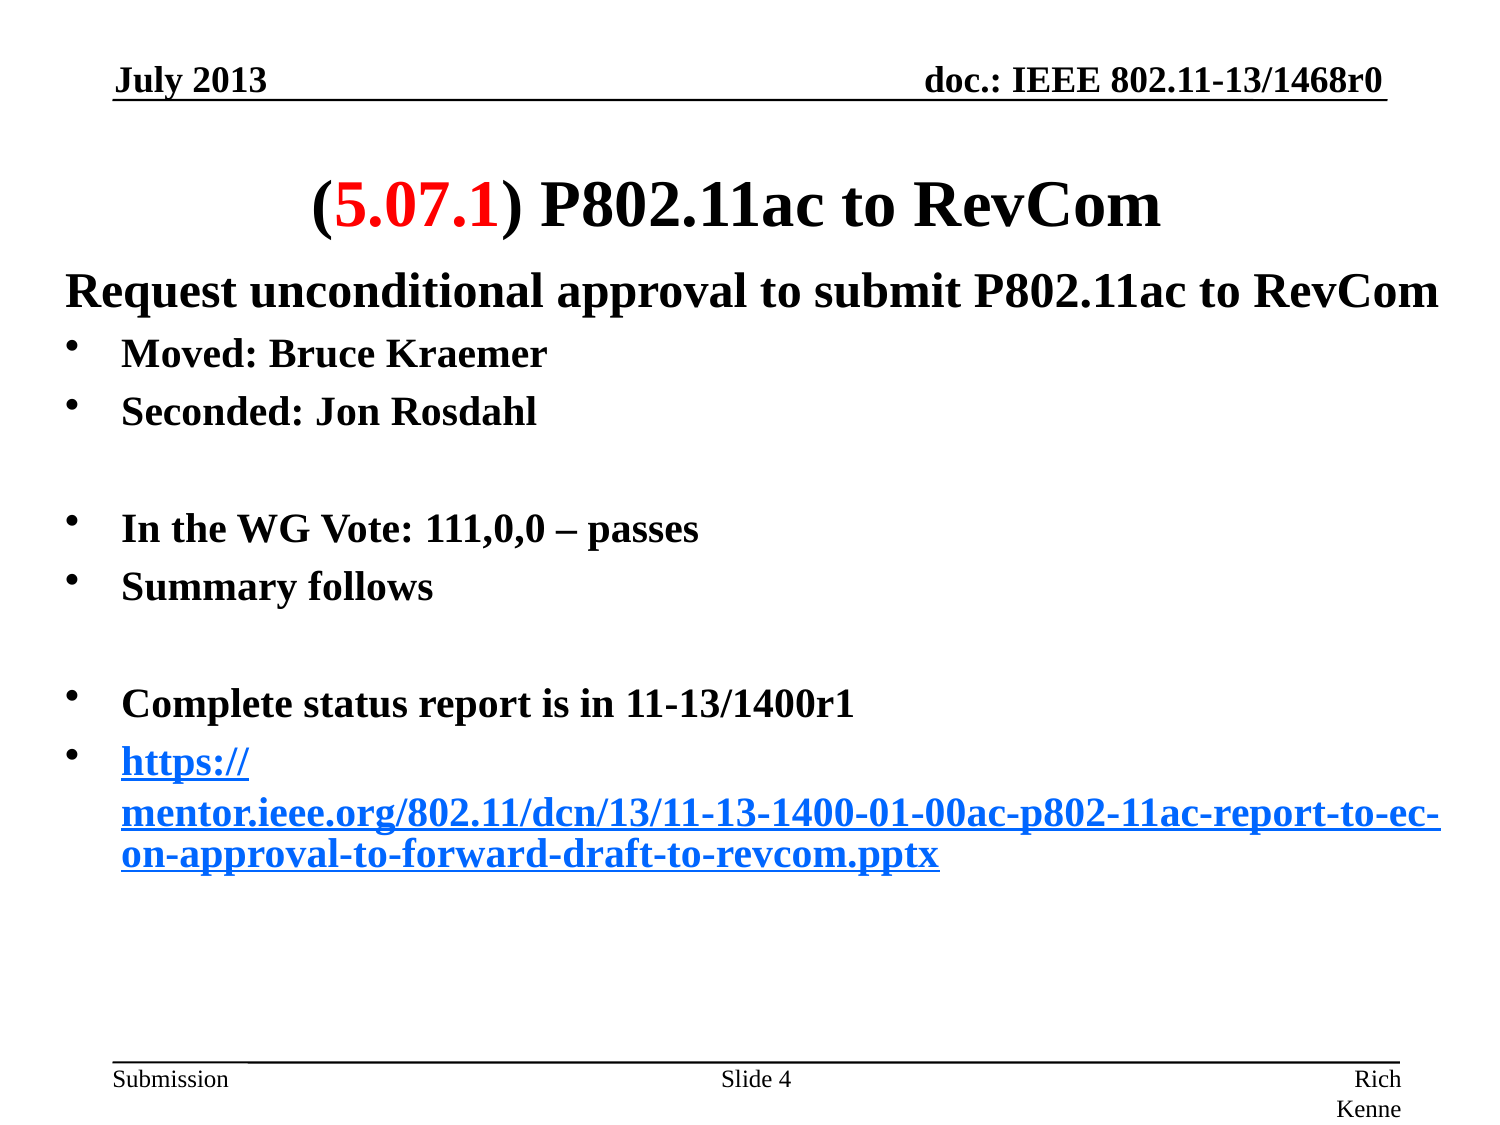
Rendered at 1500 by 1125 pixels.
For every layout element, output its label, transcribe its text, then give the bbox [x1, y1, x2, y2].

slide_number Slide 4 [712, 1061, 800, 1093]
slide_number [114, 54, 368, 101]
list Request unconditional approval to submit P802.11ac to RevCom Moved: Bruce Kraemer Seconded: Jon Rosdahl In the WG Vote: 111,0,0 – passes Summary follows Complete status report is in 11-13/1400r1 https://mentor.ieee.org/802.11/dcn/13/11-13-1400-01-00ac-p802-11ac-report-to-ec-on-approval-to-forward-draft-to-revcom.pptx [50, 249, 1475, 1050]
title (5.07.1) P802.11ac to RevCom [99, 112, 1375, 249]
footer Rich Kennedy, BlackBerry [1324, 1061, 1402, 1093]
